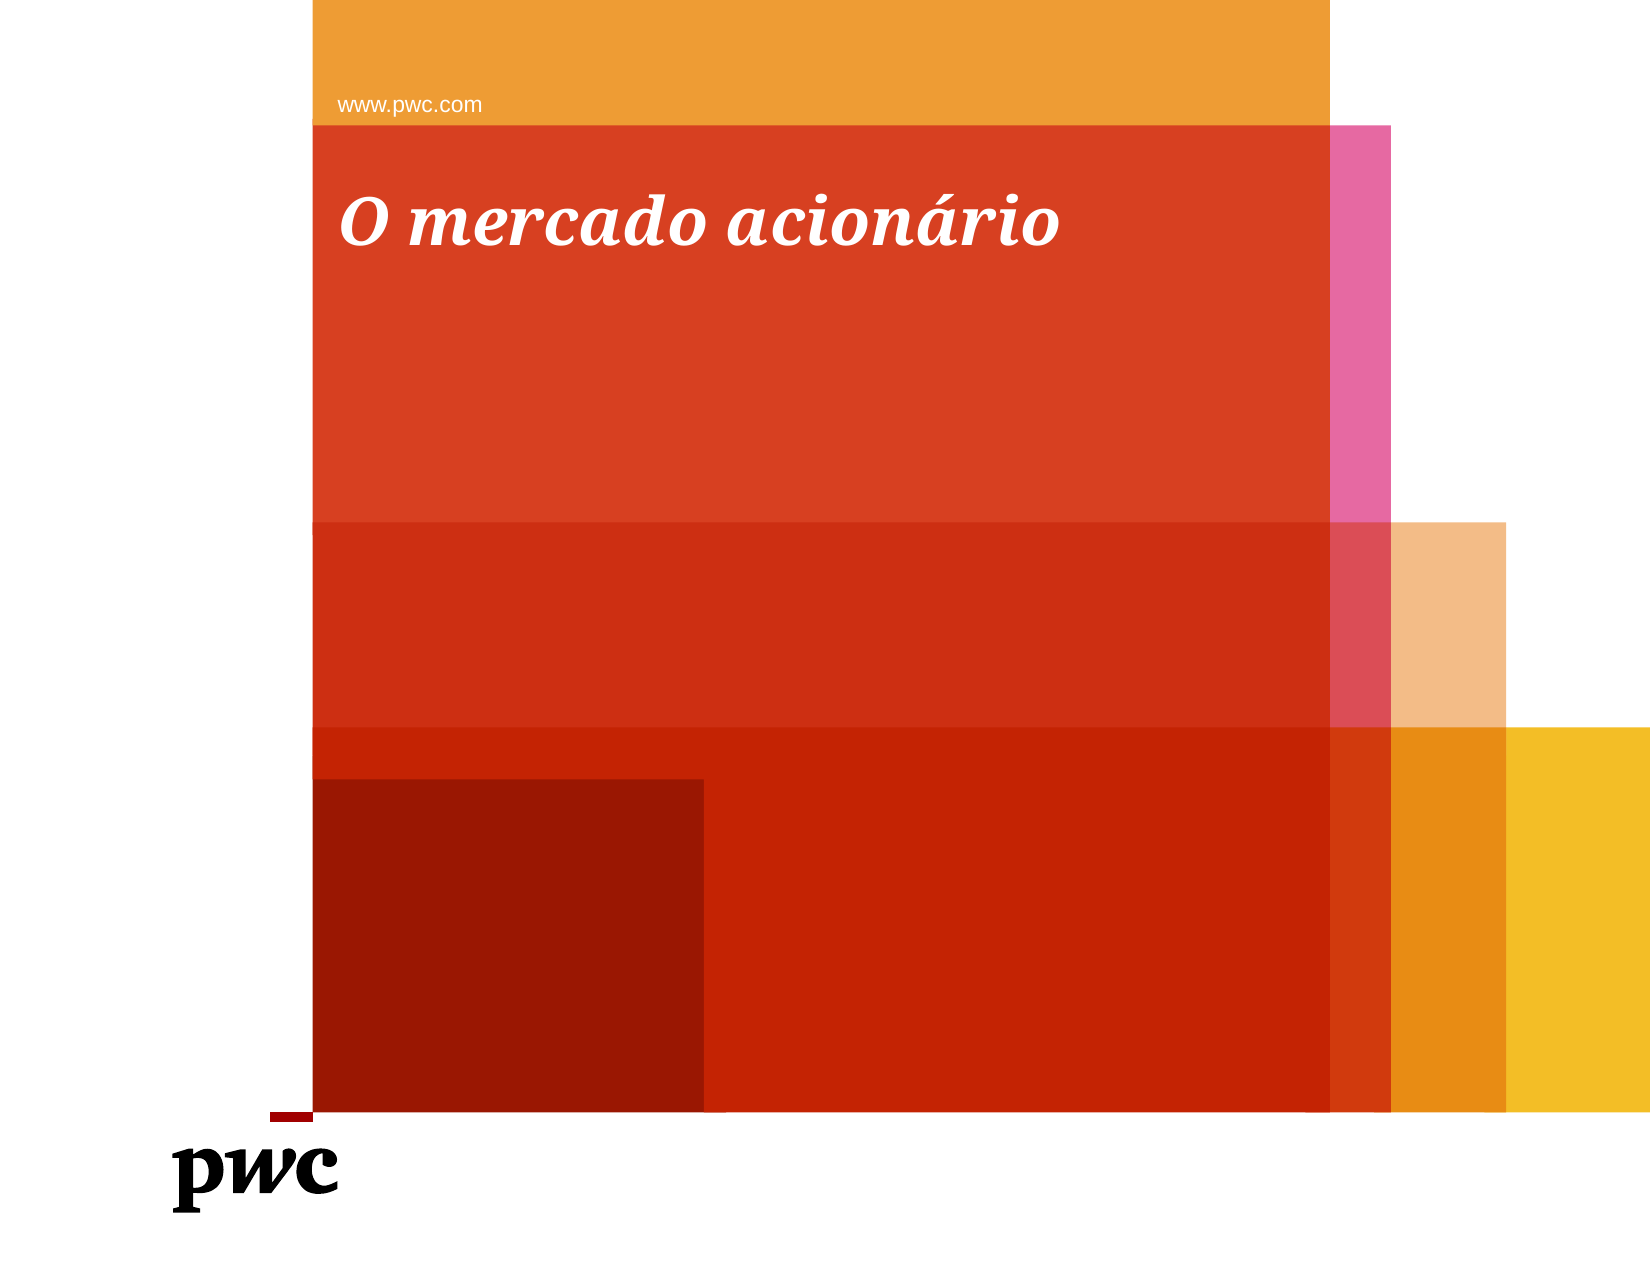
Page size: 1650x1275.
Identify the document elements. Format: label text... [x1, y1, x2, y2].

list www.pwc.com [337, 89, 1088, 115]
title O mercado acionário [337, 187, 1313, 338]
